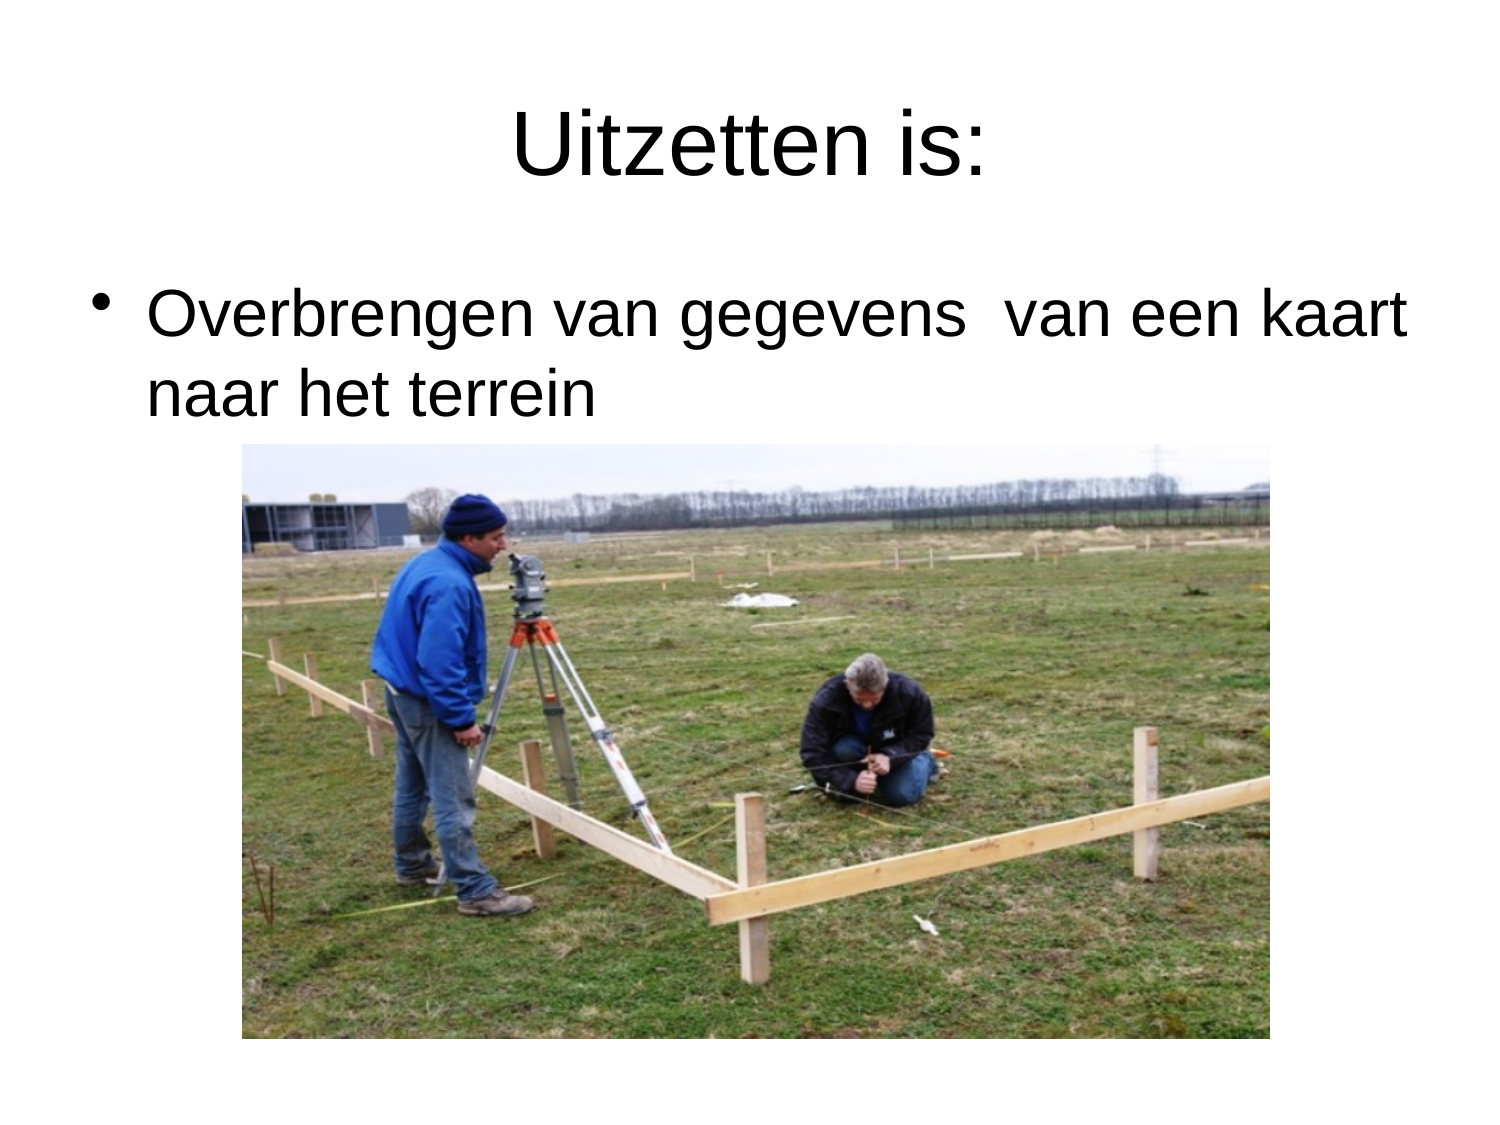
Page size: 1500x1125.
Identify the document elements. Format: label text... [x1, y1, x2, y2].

picture [241, 444, 1271, 1039]
title Uitzetten is: [75, 45, 1425, 233]
list Overbrengen van gegevens van een kaart naar het terrein [75, 262, 1425, 1005]
